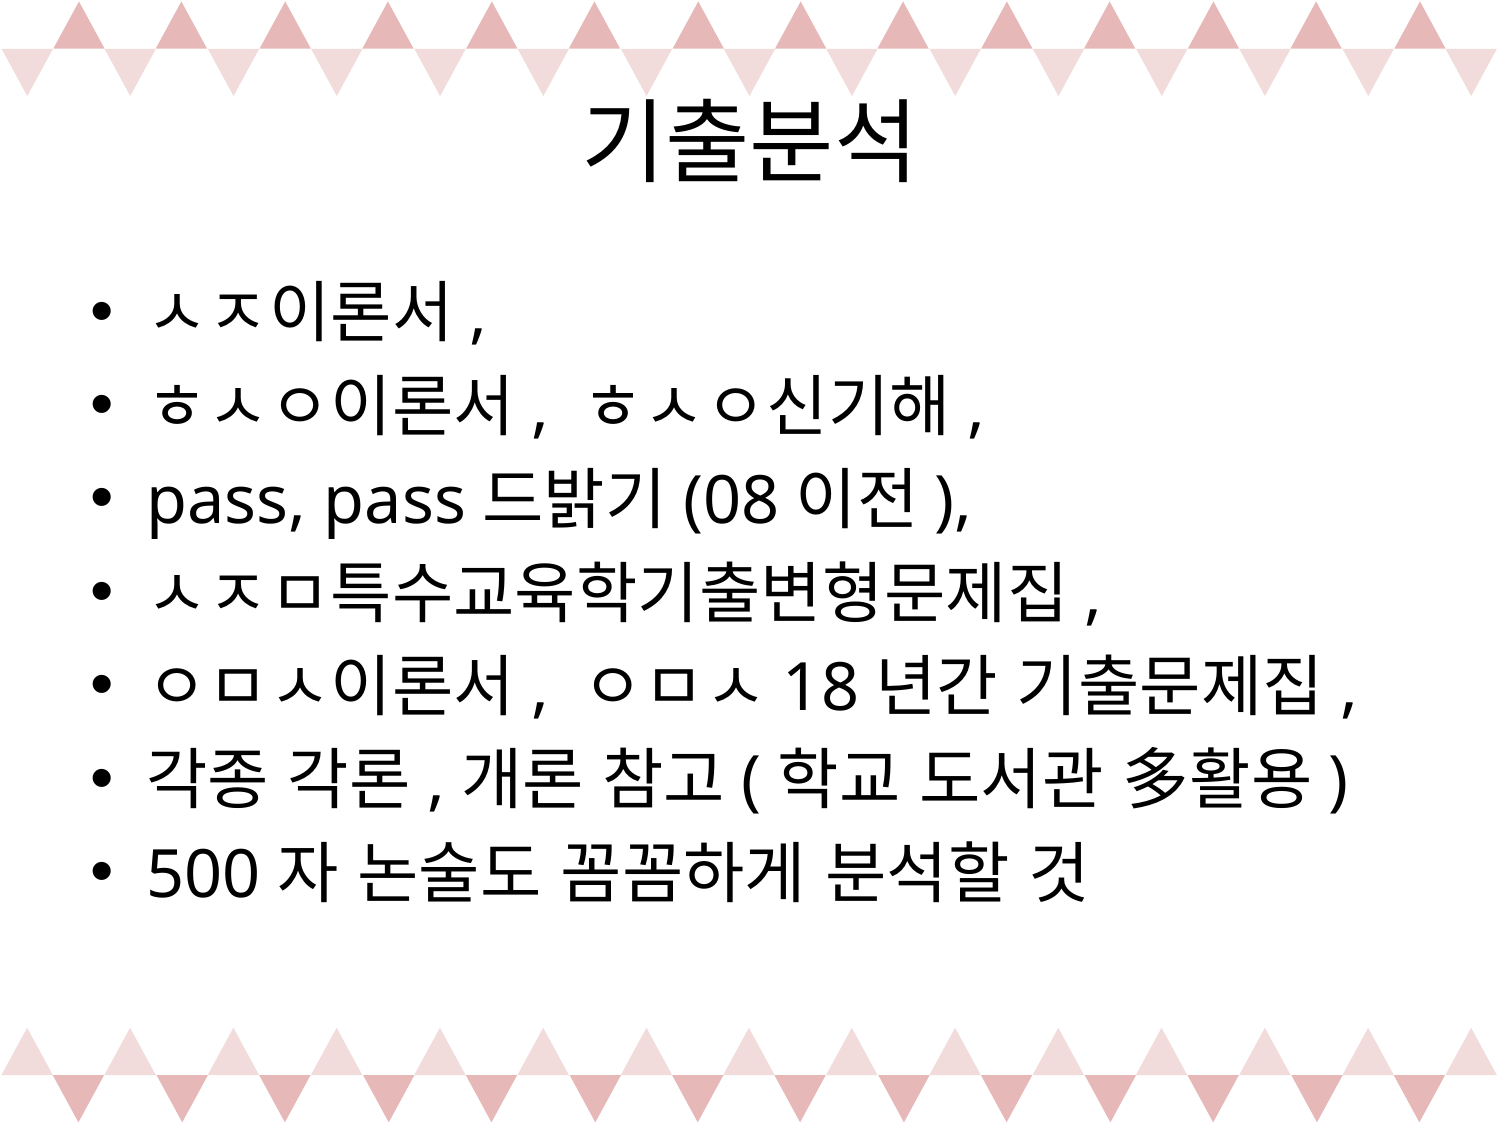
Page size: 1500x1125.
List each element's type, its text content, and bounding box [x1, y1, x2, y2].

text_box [1, 1027, 1498, 1123]
list ㅅㅈ이론서, ㅎㅅㅇ이론서, ㅎㅅㅇ신기해, pass, pass드밝기(08이전), ㅅㅈㅁ특수교육학기출변형문제집, ㅇㅁㅅ이론서, ㅇㅁㅅ18년간 기출문제집, 각종 각론,개론 참고(학교 도서관 多활용) 500자 논술도 꼼꼼하게 분석할 것 [75, 262, 1425, 1005]
title 기출분석 [75, 106, 1425, 233]
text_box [1, 1, 1498, 97]
